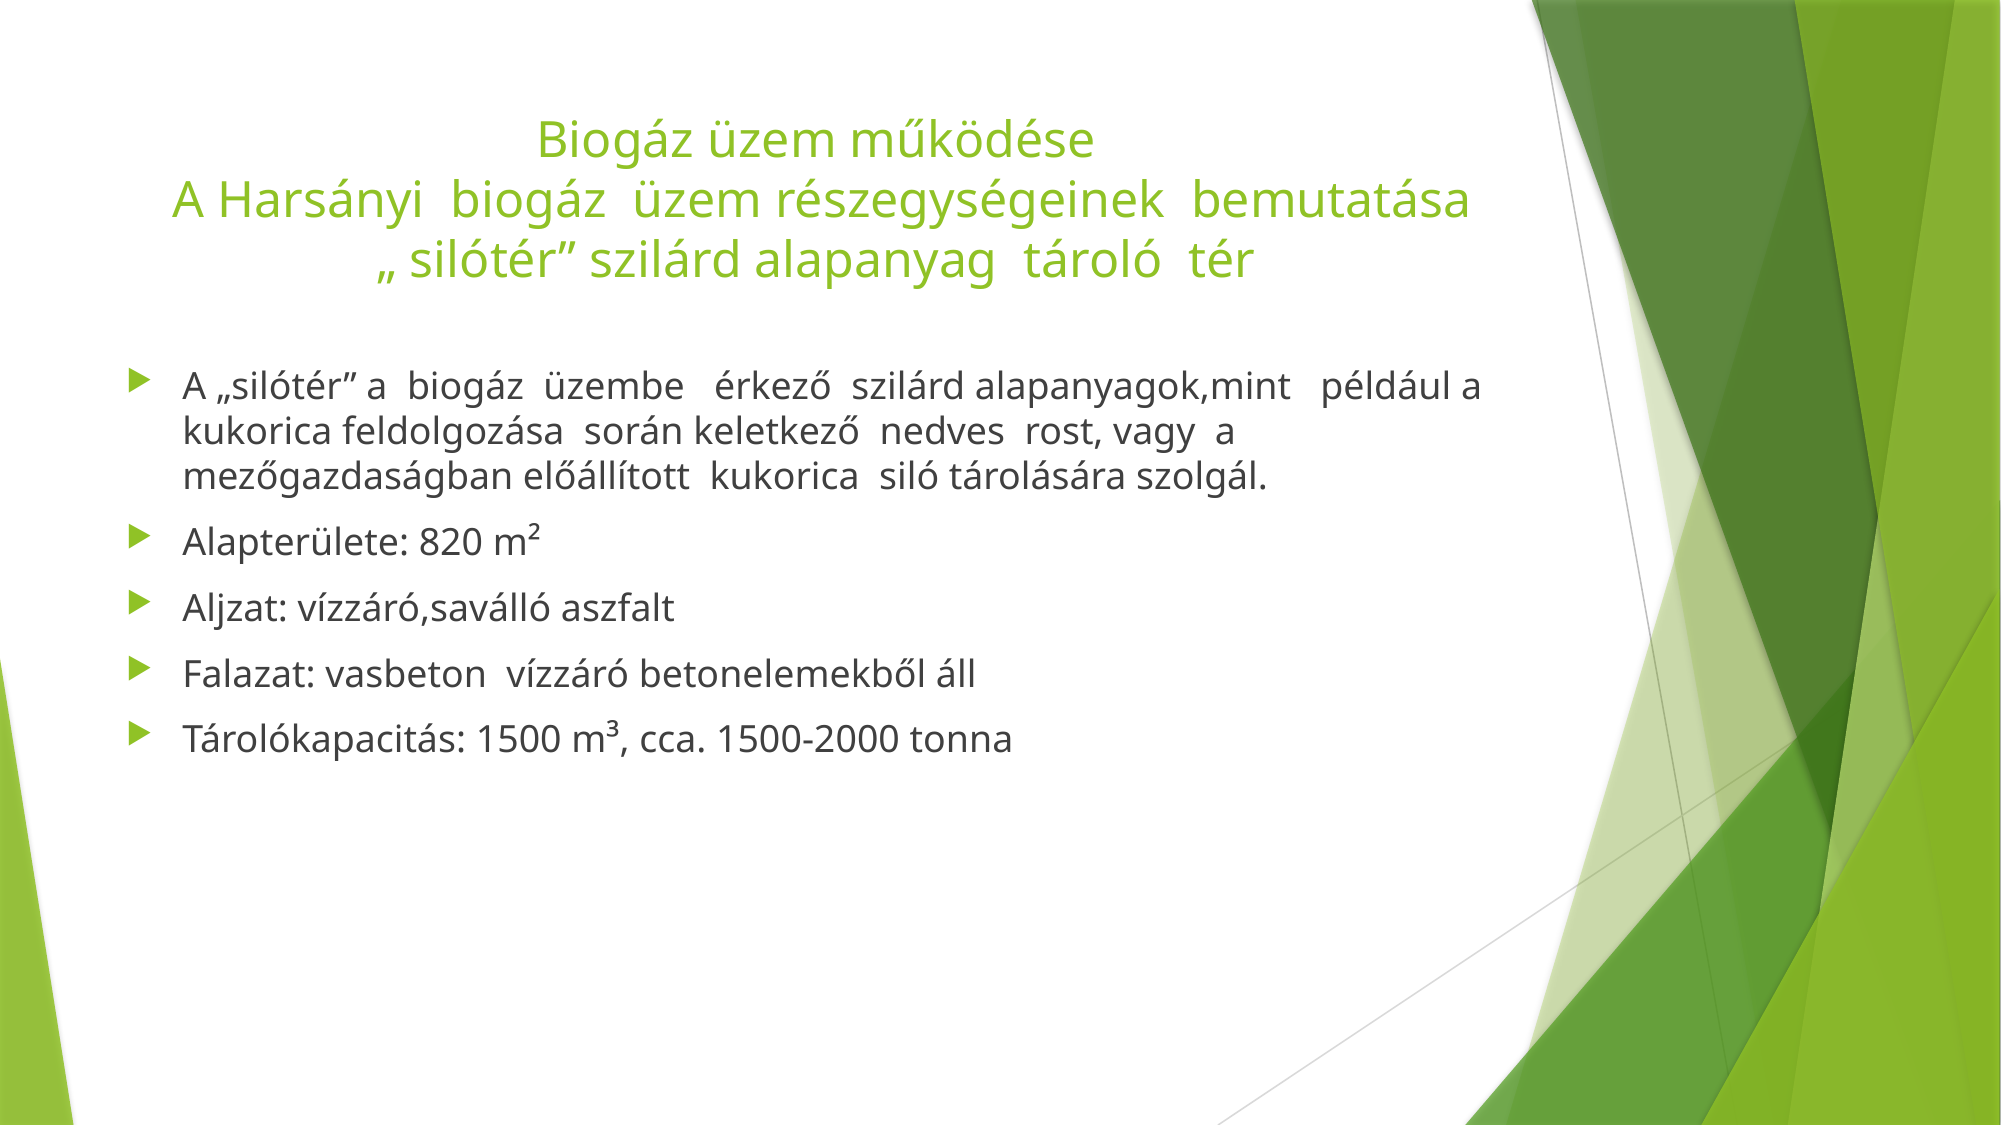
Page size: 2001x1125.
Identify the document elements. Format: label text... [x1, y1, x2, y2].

list A „silótér” a biogáz üzembe érkező szilárd alapanyagok,mint például a kukorica feldolgozása során keletkező nedves rost, vagy a mezőgazdaságban előállított kukorica siló tárolására szolgál. Alapterülete: 820 m² Aljzat: vízzáró,saválló aszfalt Falazat: vasbeton vízzáró betonelemekből áll Tárolókapacitás: 1500 m³, cca. 1500-2000 tonna [111, 354, 1522, 992]
title Biogáz üzem működése A Harsányi biogáz üzem részegységeinek bemutatása „ silótér” szilárd alapanyag tároló tér [111, 99, 1522, 317]
